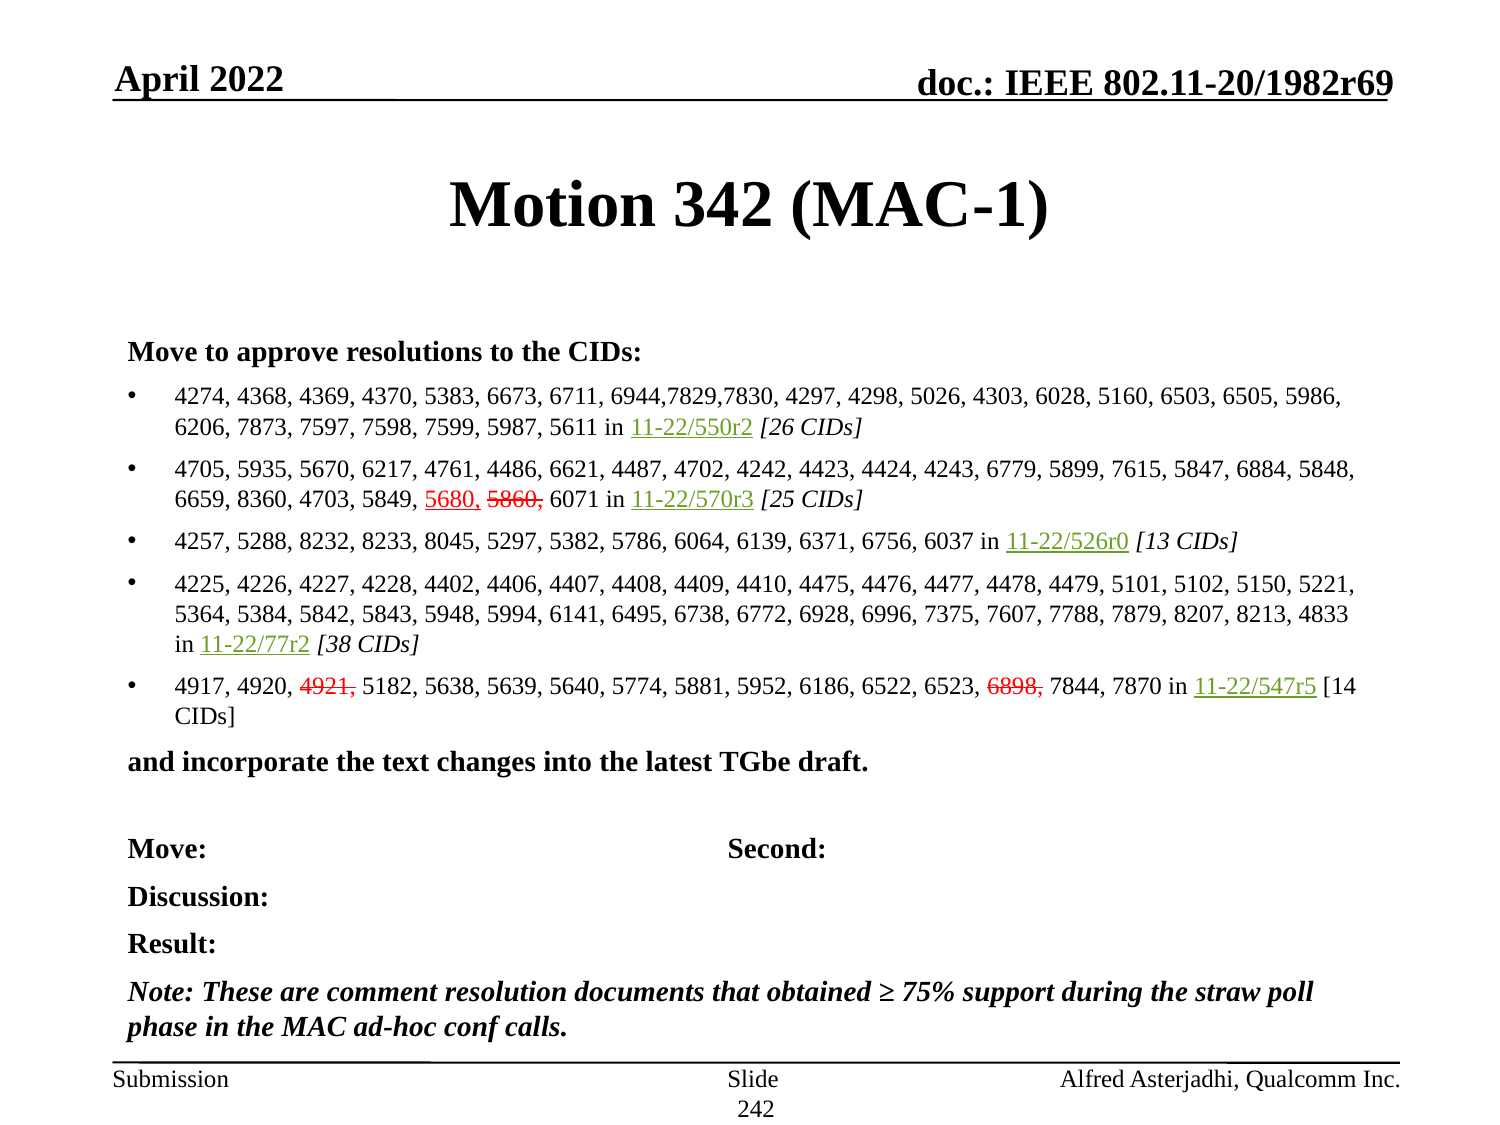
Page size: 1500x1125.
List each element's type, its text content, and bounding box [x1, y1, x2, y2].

footer Alfred Asterjadhi, Qualcomm Inc. [878, 1061, 1402, 1093]
slide_number Slide 242 [712, 1061, 800, 1123]
list Move to approve resolutions to the CIDs: 4274, 4368, 4369, 4370, 5383, 6673, 6711, 6944,7829,7830, 4297, 4298, 5026, 4303, 6028, 5160, 6503, 6505, 5986, 6206, 7873, 7597, 7598, 7599, 5987, 5611 in 11-22/550r2 [26 CIDs] 4705, 5935, 5670, 6217, 4761, 4486, 6621, 4487, 4702, 4242, 4423, 4424, 4243, 6779, 5899, 7615, 5847, 6884, 5848, 6659, 8360, 4703, 5849, 5680, 5860, 6071 in 11-22/570r3 [25 CIDs] 4257, 5288, 8232, 8233, 8045, 5297, 5382, 5786, 6064, 6139, 6371, 6756, 6037 in 11-22/526r0 [13 CIDs] 4225, 4226, 4227, 4228, 4402, 4406, 4407, 4408, 4409, 4410, 4475, 4476, 4477, 4478, 4479, 5101, 5102, 5150, 5221, 5364, 5384, 5842, 5843, 5948, 5994, 6141, 6495, 6738, 6772, 6928, 6996, 7375, 7607, 7788, 7879, 8207, 8213, 4833 in 11-22/77r2 [38 CIDs] 4917, 4920, 4921, 5182, 5638, 5639, 5640, 5774, 5881, 5952, 6186, 6522, 6523, 6898, 7844, 7870 in 11-22/547r5 [14 CIDs] and incorporate the text changes into the latest TGbe draft. Move: Second: Discussion: Result: Note: These are comment resolution documents that obtained ≥ 75% support during the straw poll phase in the MAC ad-hoc conf calls. [112, 324, 1388, 1063]
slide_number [114, 54, 423, 100]
title Motion 342 (MAC-1) [112, 112, 1388, 288]
